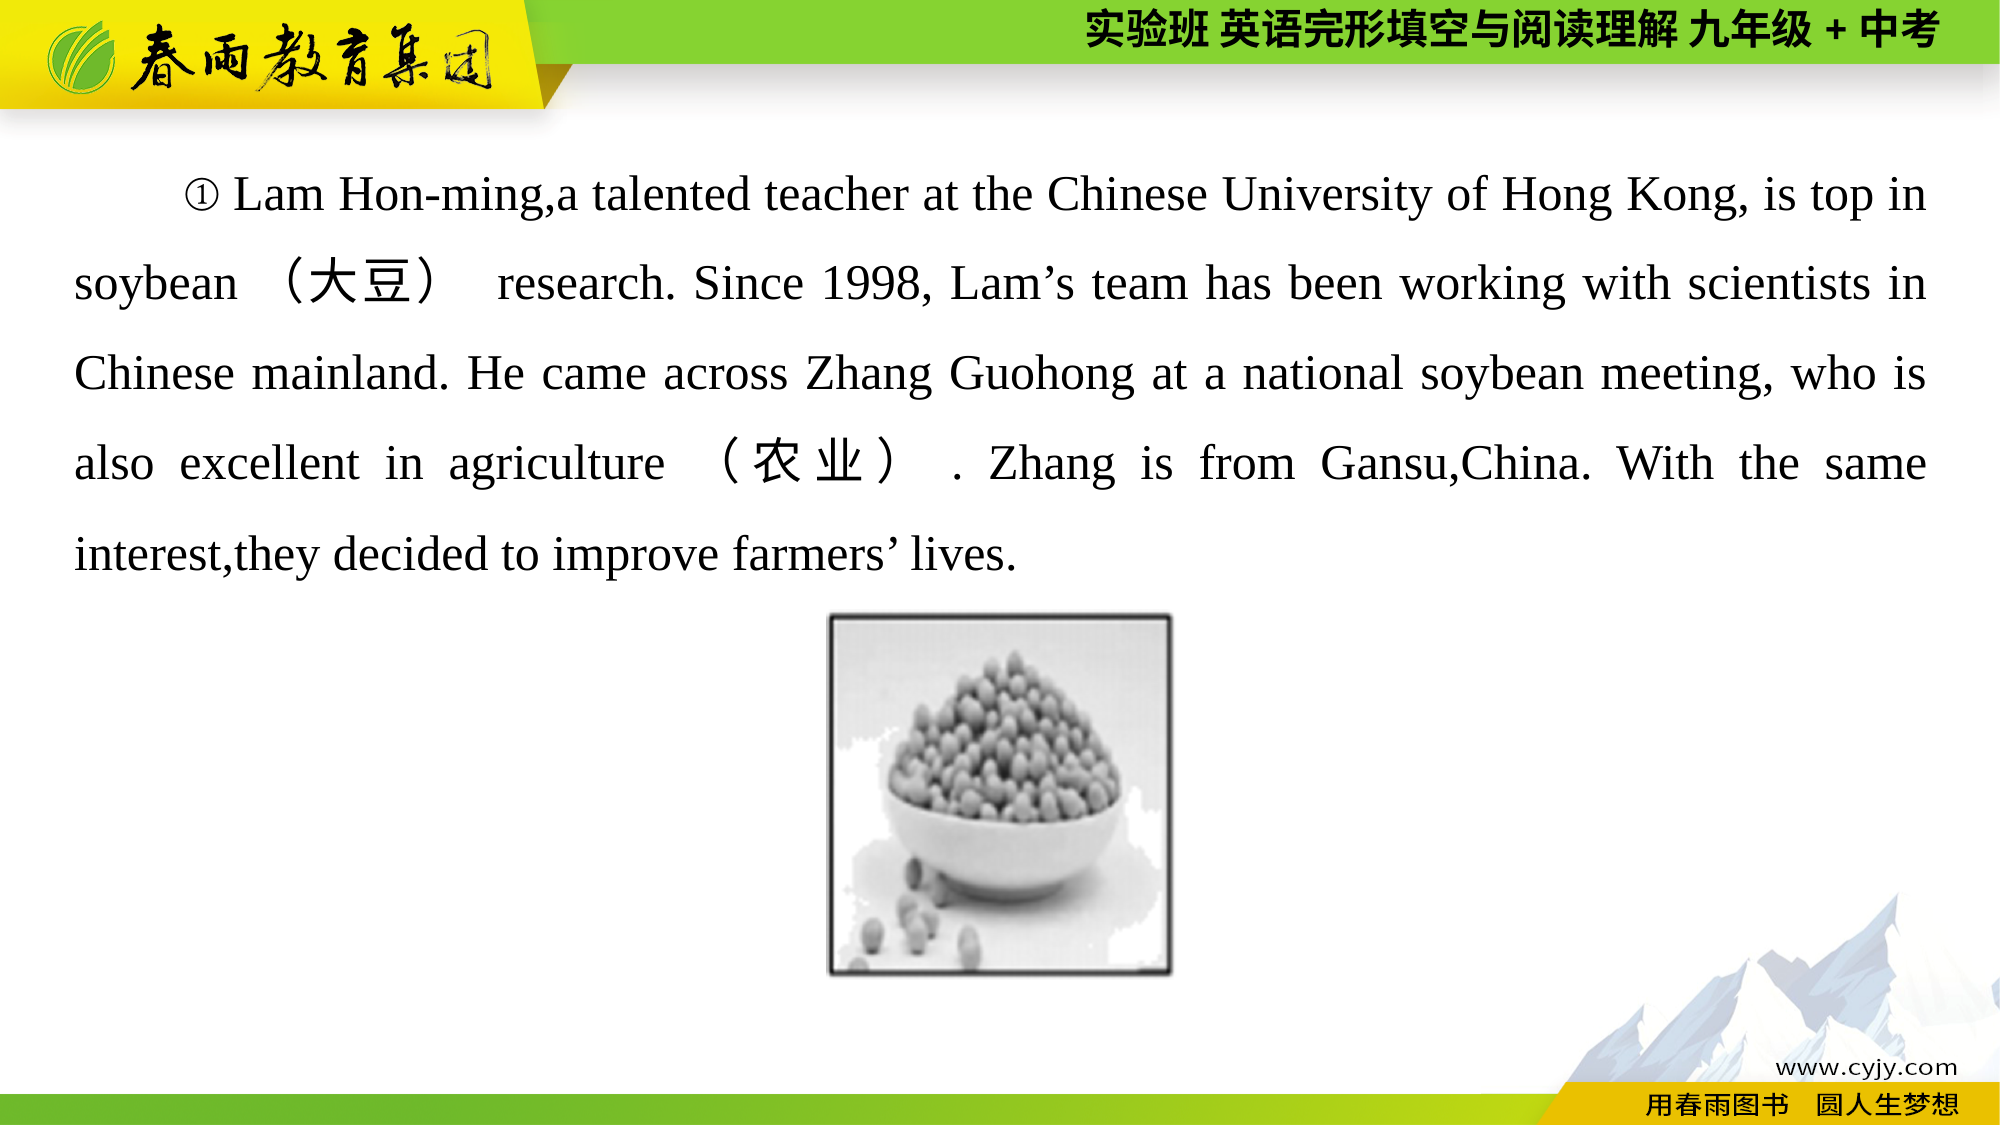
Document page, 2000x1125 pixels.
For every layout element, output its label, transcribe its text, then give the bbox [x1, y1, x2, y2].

list ①Lam Hon-ming,a talented teacher at the Chinese University of Hong Kong, is top in soybean（大豆） research. Since 1998, Lam’s team has been working with scientists in Chinese mainland. He came across Zhang Guohong at a national soybean meeting, who is also excellent in agriculture（农业）. Zhang is from Gansu,China. With the same interest,they decided to improve farmers’ lives. [59, 122, 1944, 592]
picture [0, 0, 2000, 1125]
